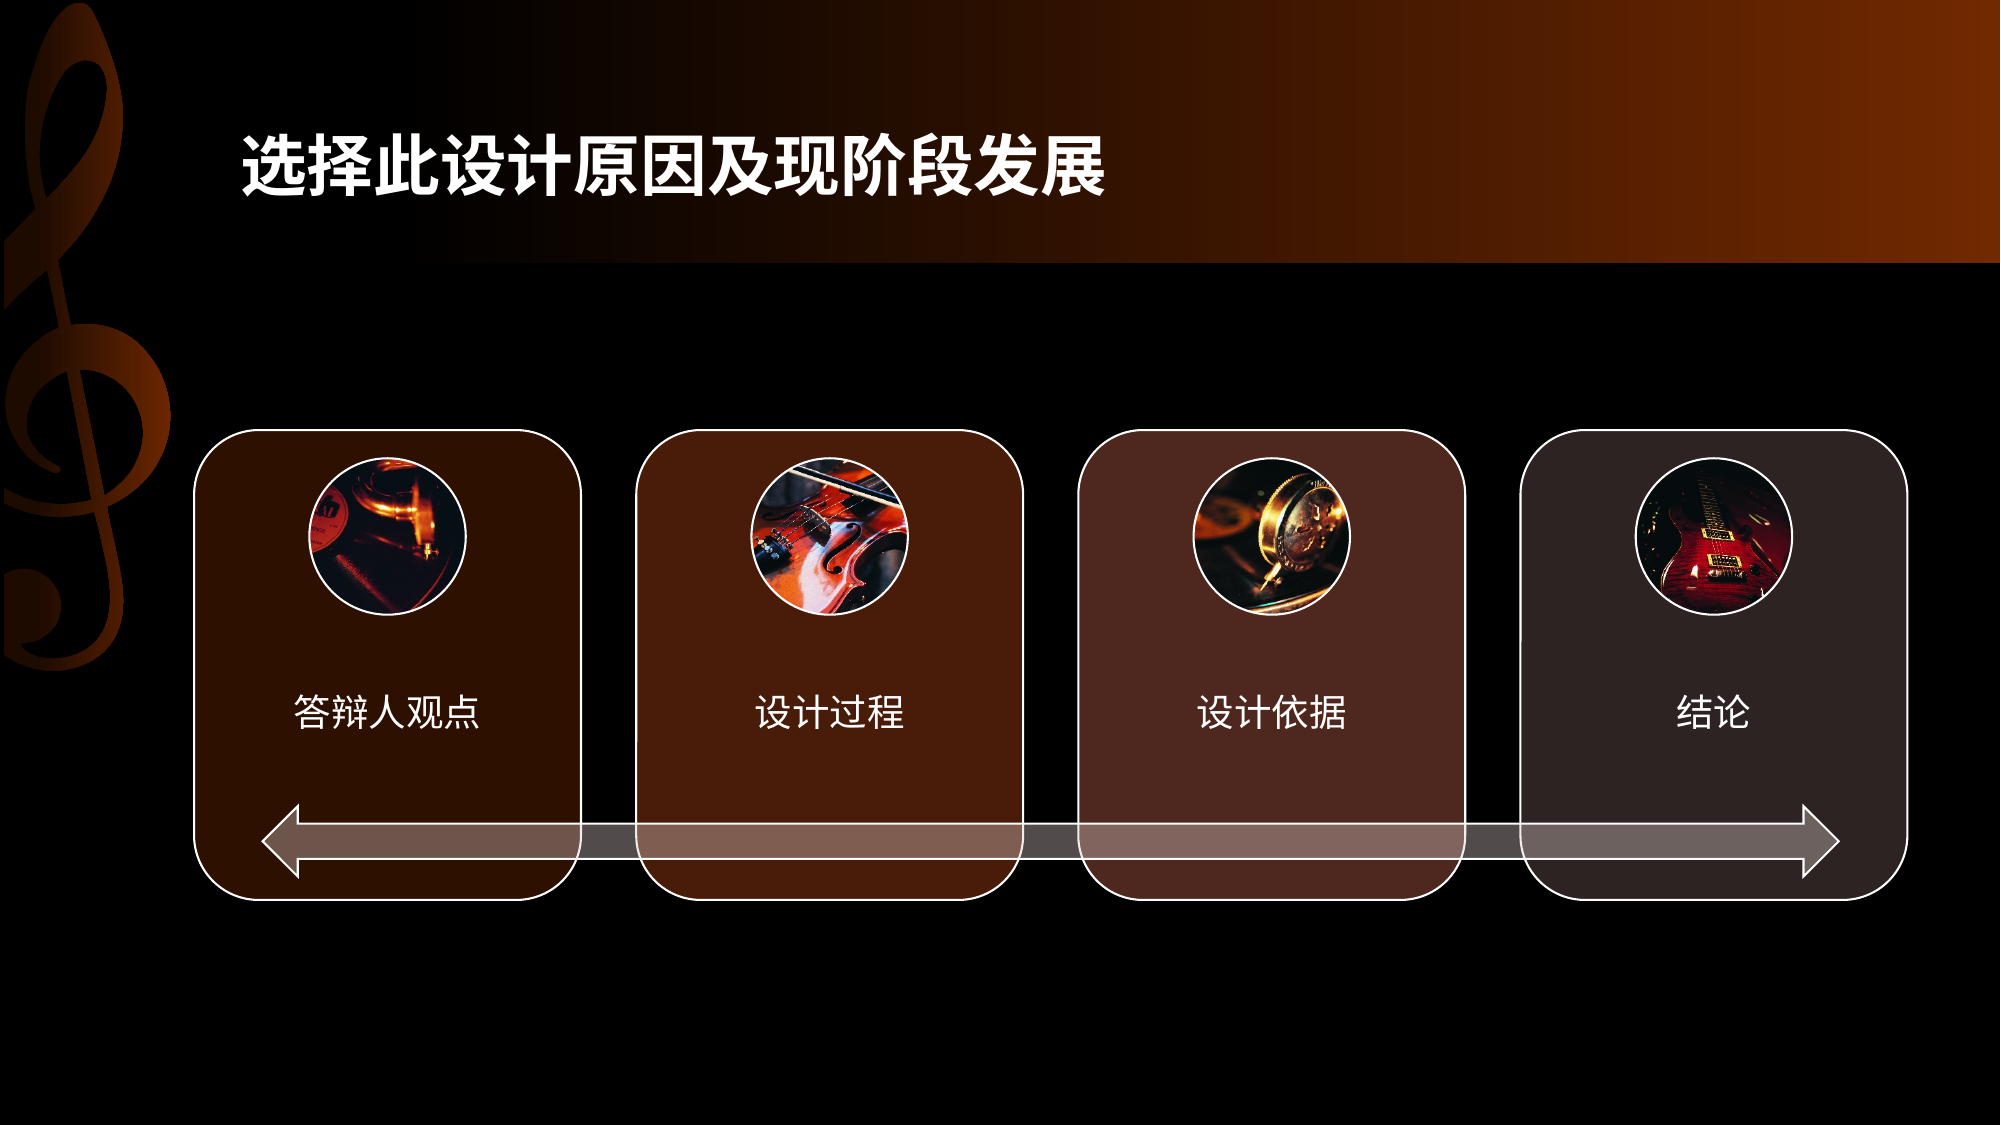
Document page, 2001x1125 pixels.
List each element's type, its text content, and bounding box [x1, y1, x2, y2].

title 选择此设计原因及现阶段发展 [225, 105, 1775, 213]
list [194, 430, 1908, 900]
